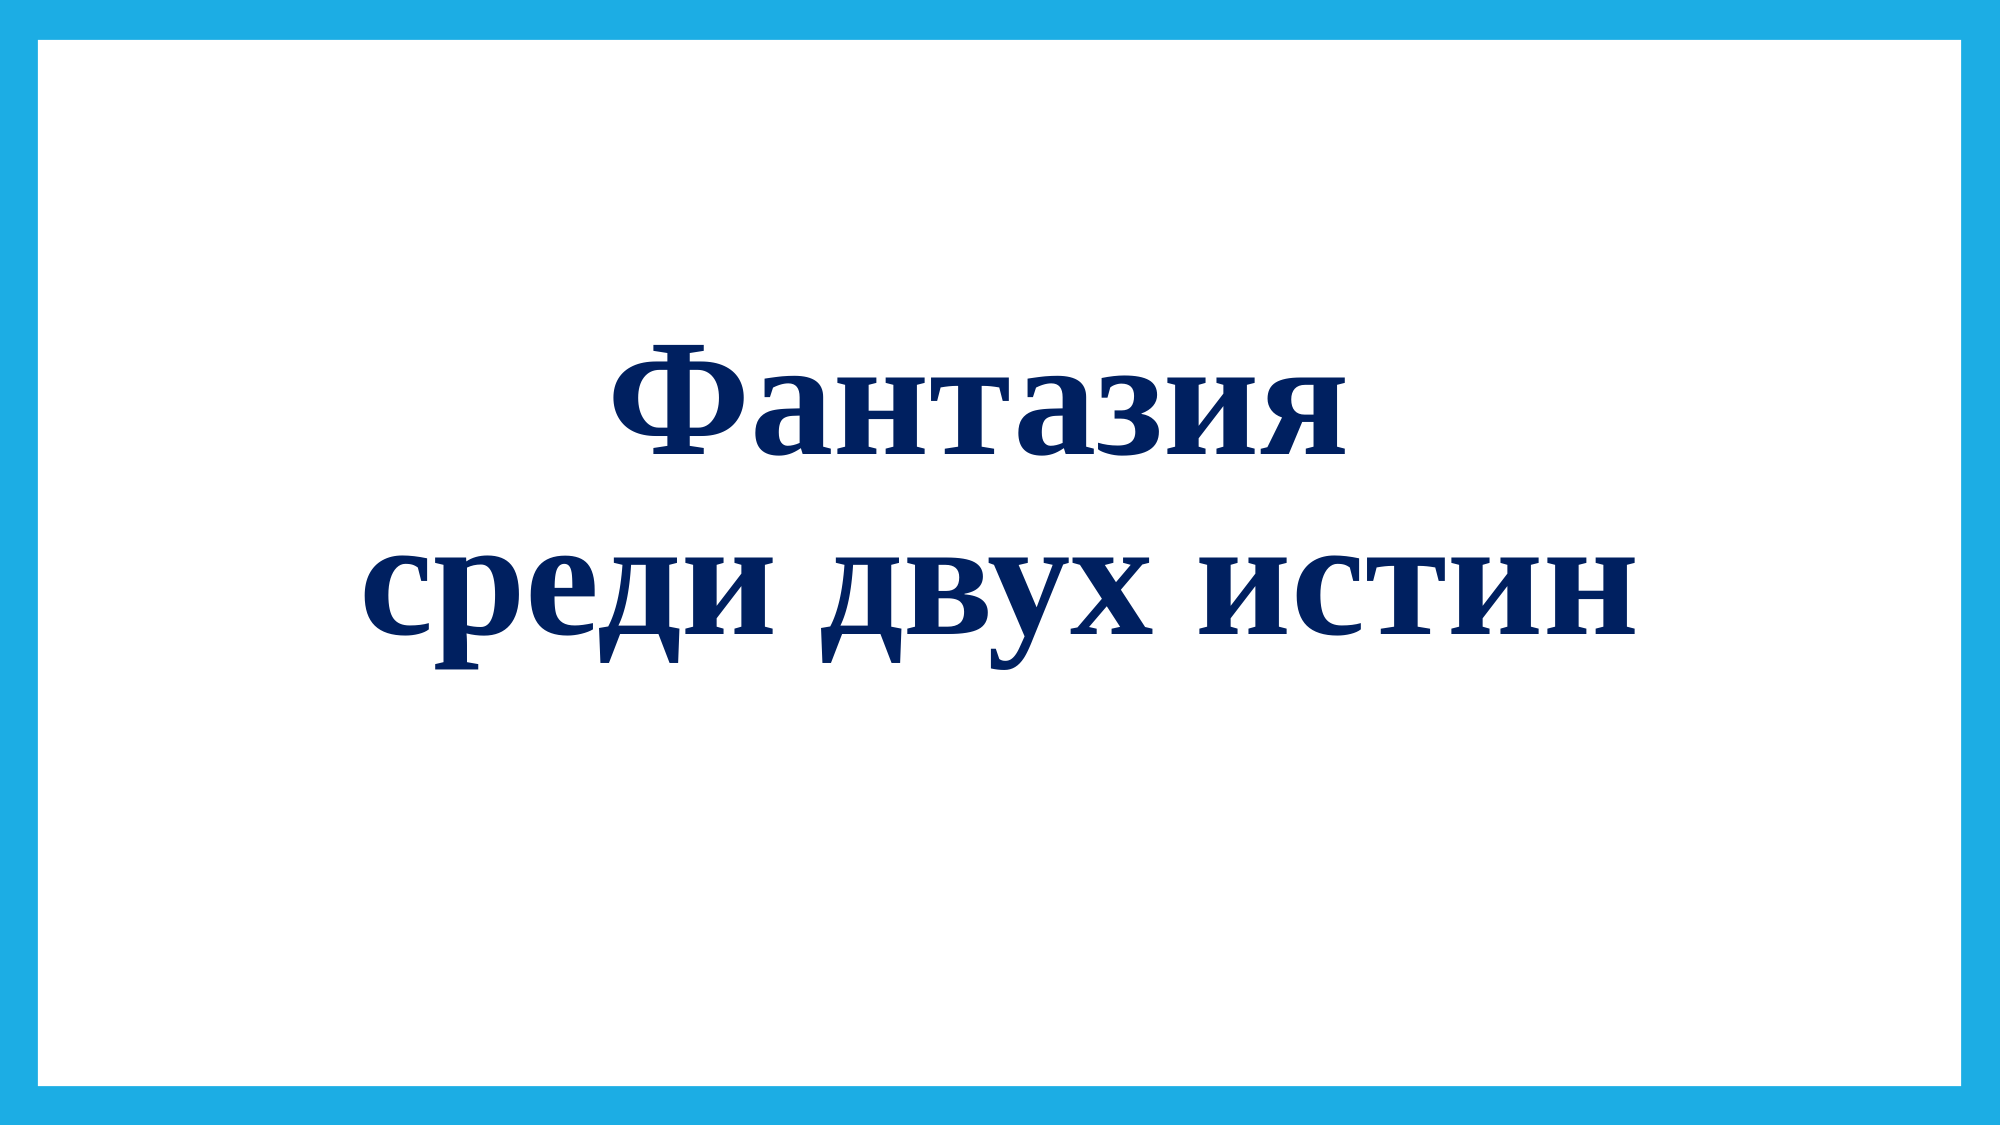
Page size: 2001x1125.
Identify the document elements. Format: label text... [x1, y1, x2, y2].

title Фантазия среди двух истин [189, 379, 1810, 602]
